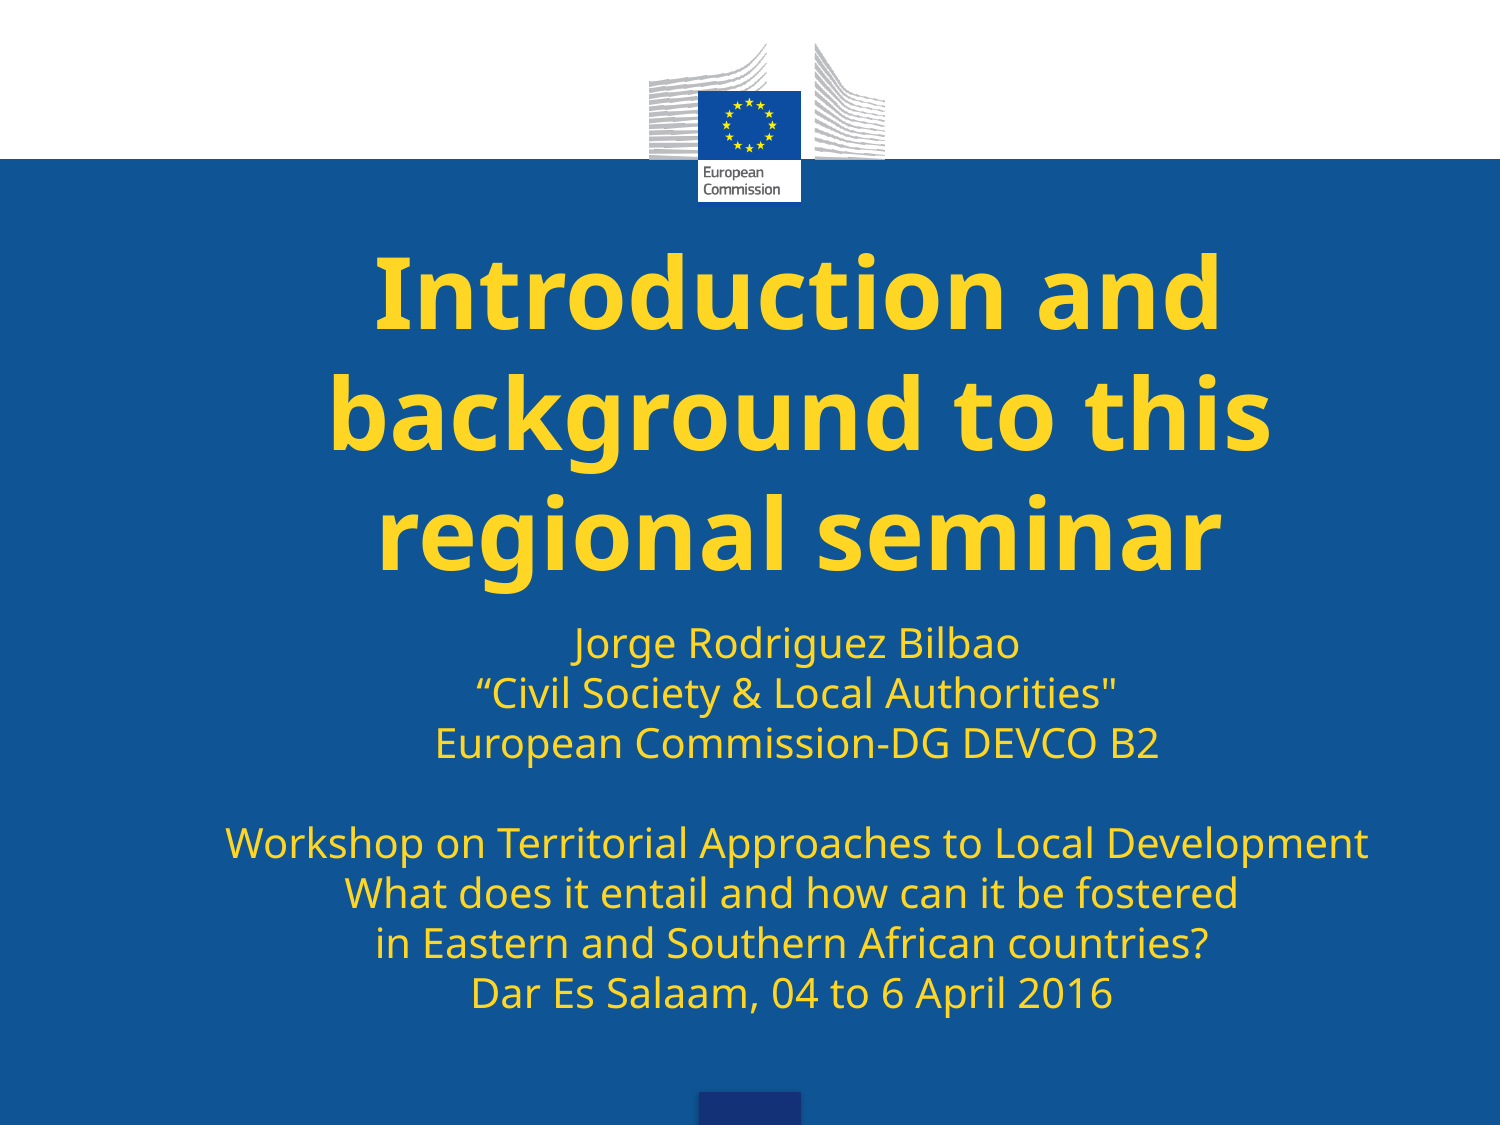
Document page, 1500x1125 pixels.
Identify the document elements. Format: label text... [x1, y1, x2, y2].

text_box Jorge Rodriguez Bilbao “Civil Society & Local Authorities" European Commission-DG DEVCO B2 Workshop on Territorial Approaches to Local Development What does it entail and how can it be fostered in Eastern and Southern African countries? Dar Es Salaam, 04 to 6 April 2016 [123, 609, 1471, 1025]
subtitle Introduction and background to this regional seminar [100, 222, 1500, 507]
